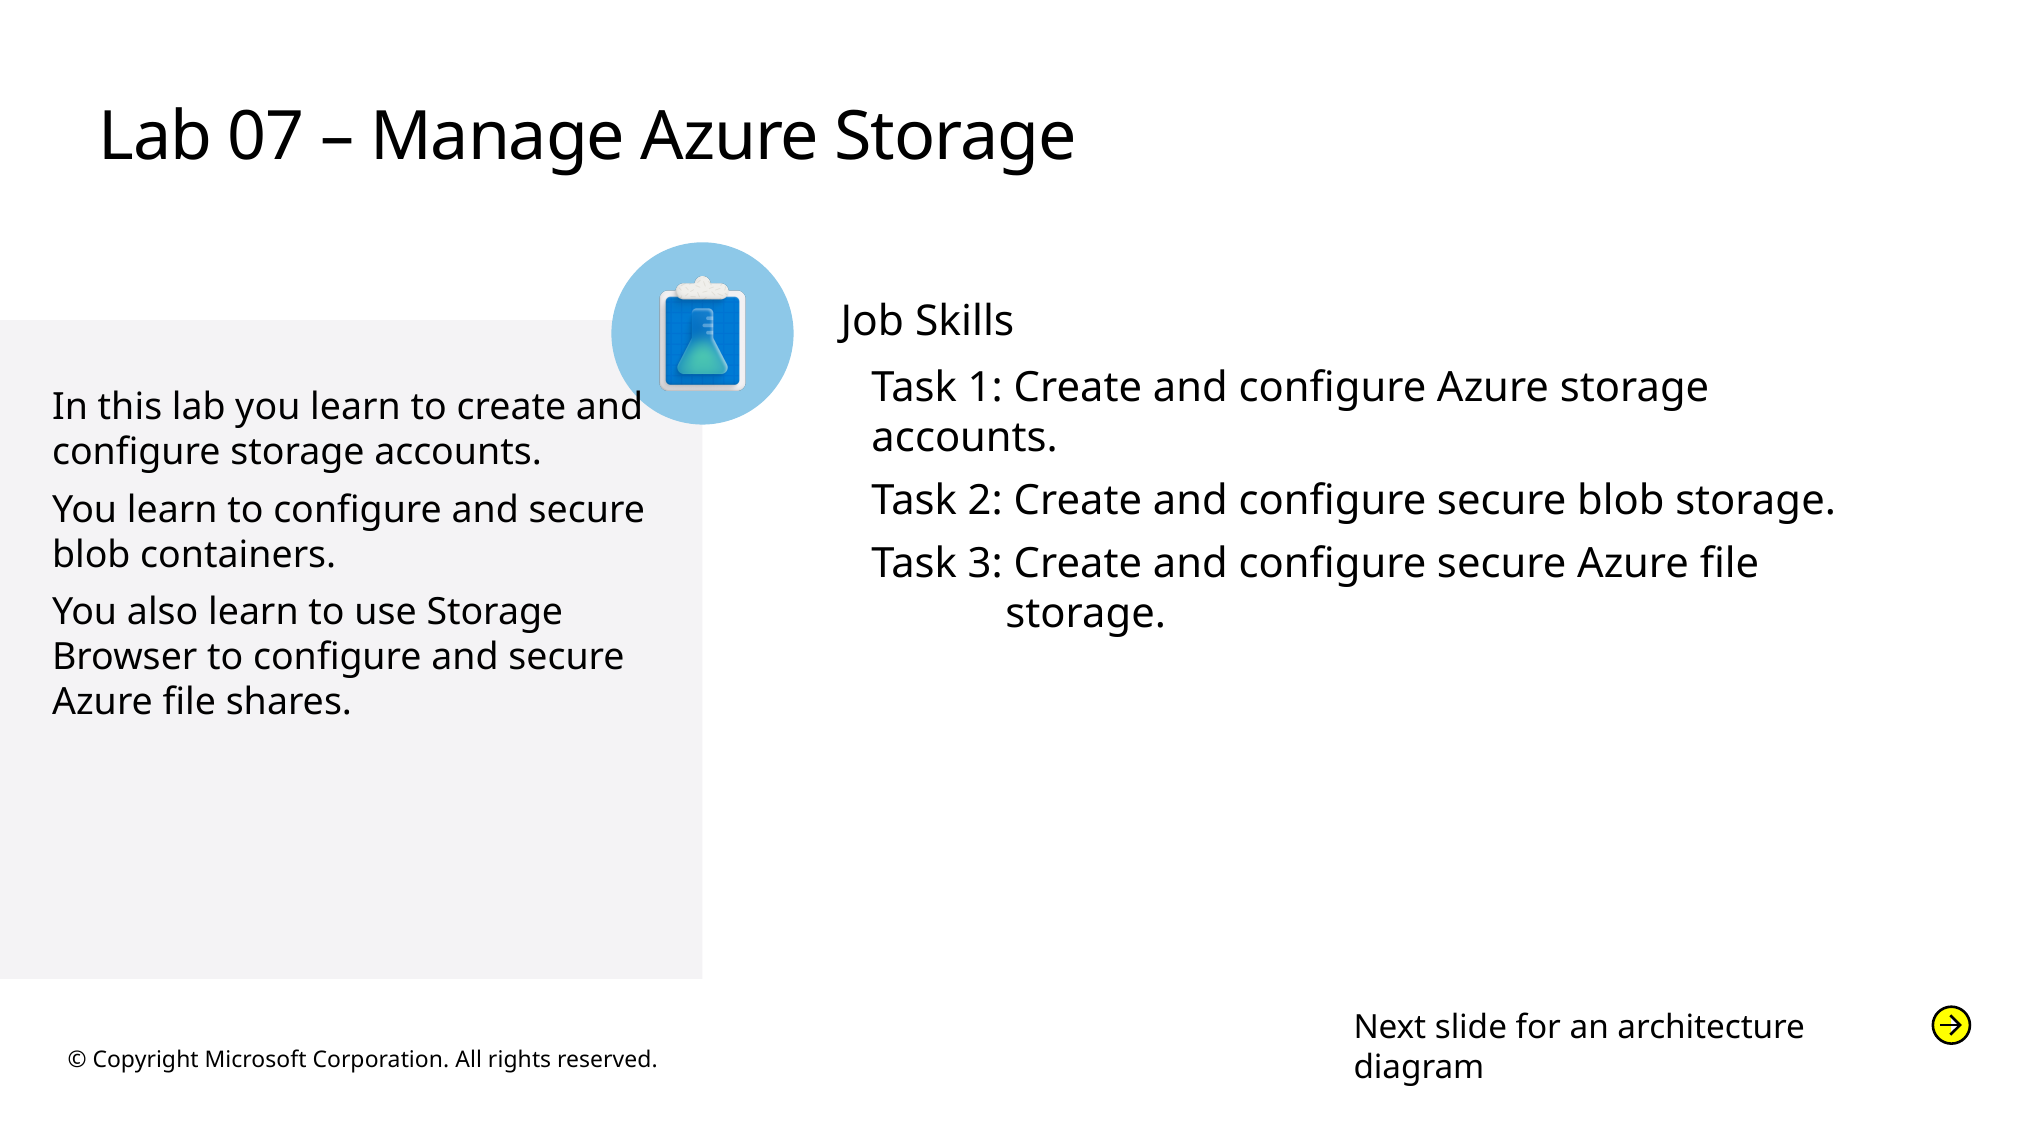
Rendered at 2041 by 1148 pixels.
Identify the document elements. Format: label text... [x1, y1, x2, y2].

text_box [1932, 1006, 1970, 1044]
text_box In this lab you learn to create and configure storage accounts. You learn to configure and secure blob containers. You also learn to use Storage Browser to configure and secure Azure file shares. [52, 381, 673, 723]
picture [645, 276, 760, 391]
text_box Job Skills [825, 285, 1846, 351]
text_box Task 1: Create and configure Azure storage accounts. Task 2: Create and configure secure blob storage. Task 3: Create and configure secure Azure file storage. [841, 337, 1933, 954]
title Lab 07 – Manage Azure Storage [98, 86, 2019, 169]
text_box Next slide for an architecture diagram [1353, 1004, 1913, 1085]
